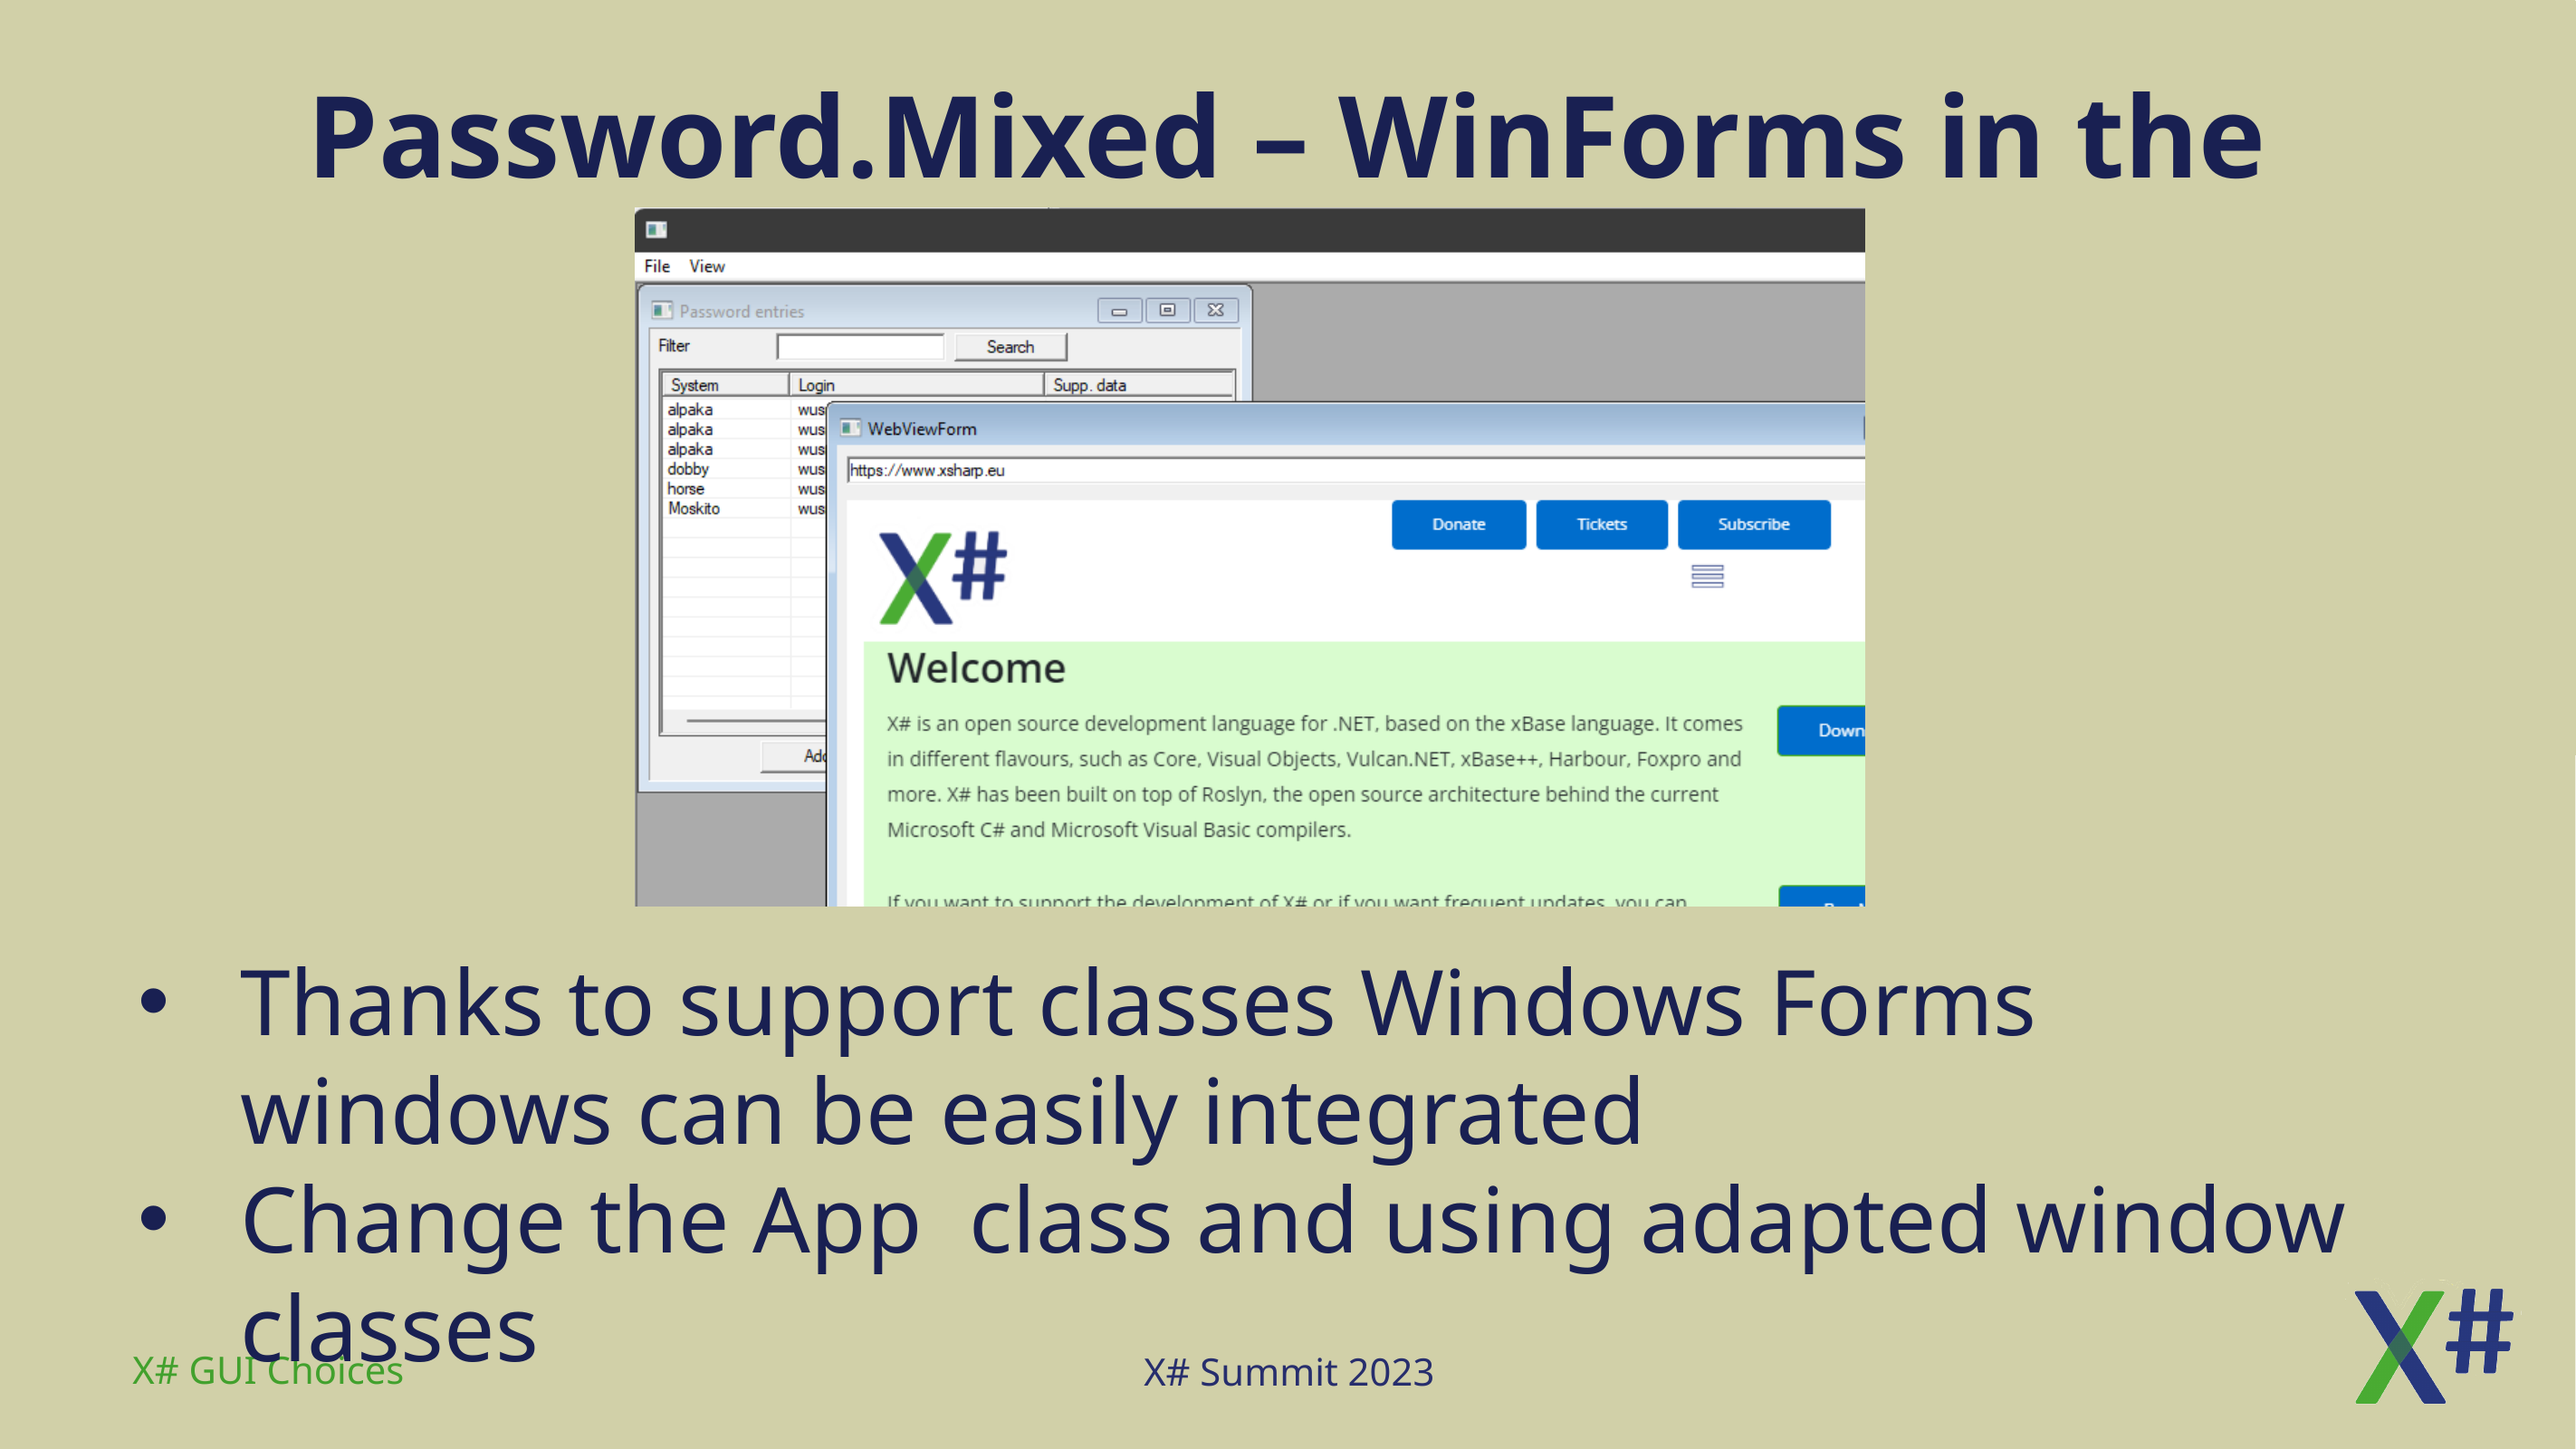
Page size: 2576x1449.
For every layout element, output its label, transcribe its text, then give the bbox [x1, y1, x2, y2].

picture [2335, 1267, 2536, 1425]
picture [635, 206, 1865, 907]
text_box Thanks to support classes Windows Forms windows can be easily integrated Change the App class and using adapted window classes [125, 938, 2443, 1292]
title Password.Mixed – WinForms in the VOGUI [129, 58, 2447, 211]
